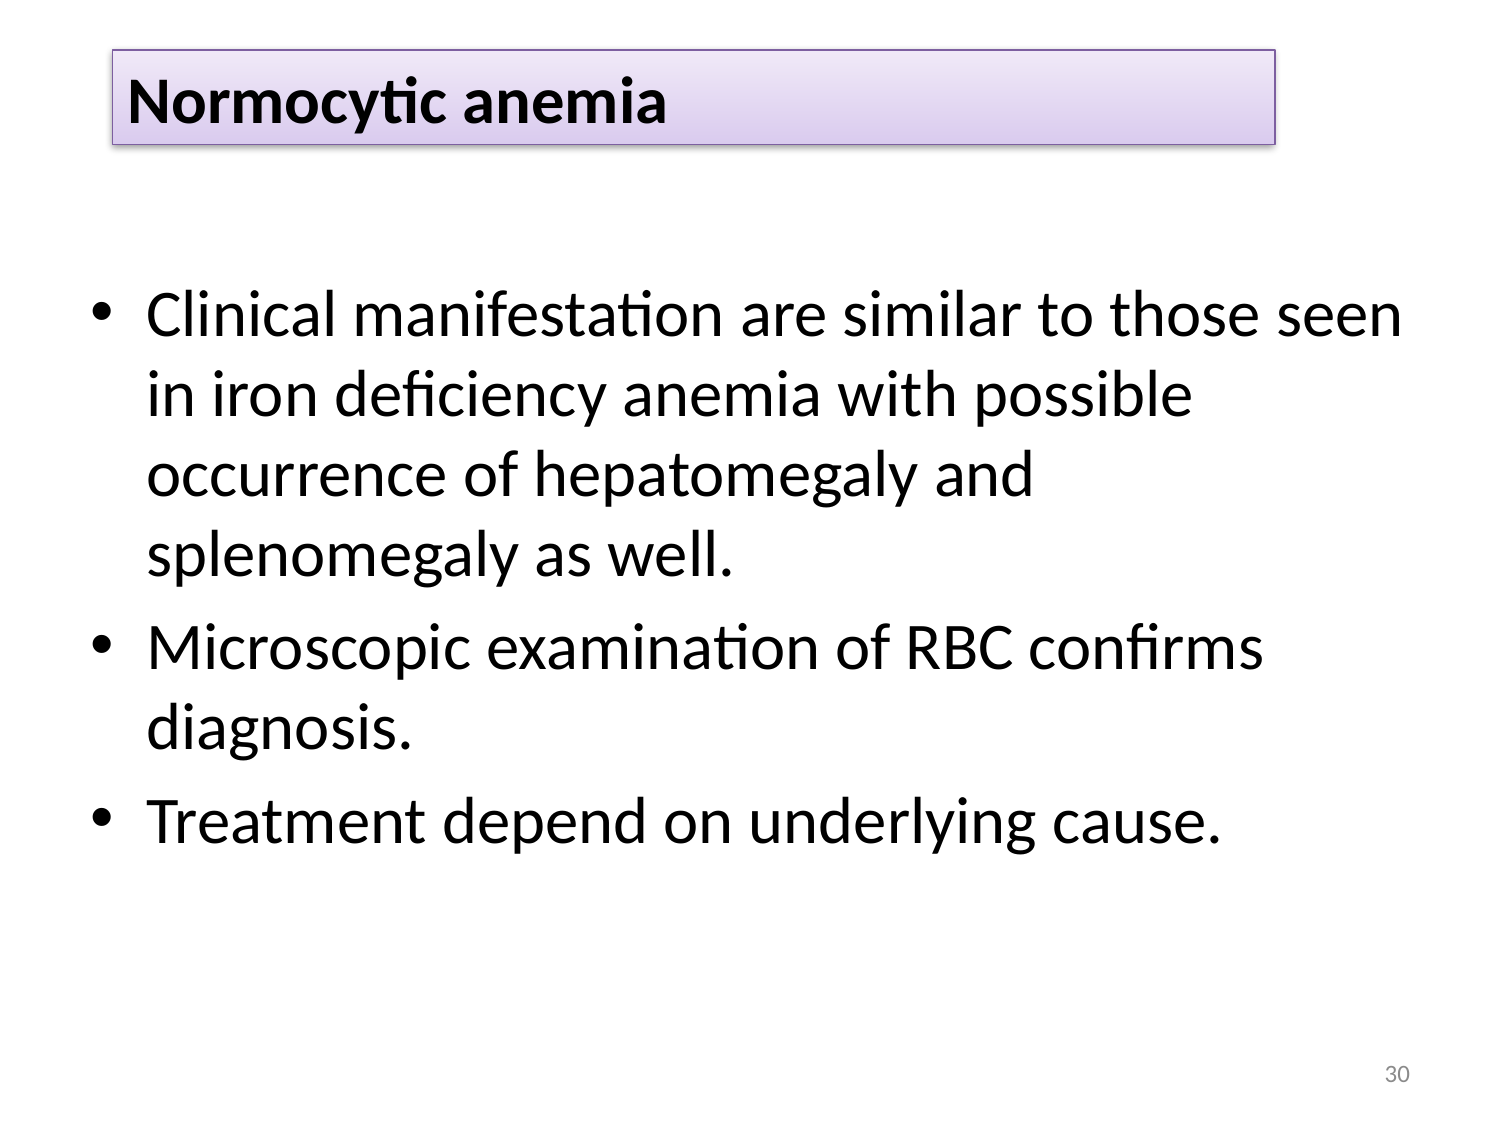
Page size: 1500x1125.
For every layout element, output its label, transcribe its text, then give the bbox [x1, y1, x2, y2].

text_box Normocytic anemia [112, 49, 1276, 145]
list Clinical manifestation are similar to those seen in iron deficiency anemia with possible occurrence of hepatomegaly and splenomegaly as well. Microscopic examination of RBC confirms diagnosis. Treatment depend on underlying cause. [75, 262, 1425, 1005]
slide_number 30 [1074, 1042, 1425, 1103]
